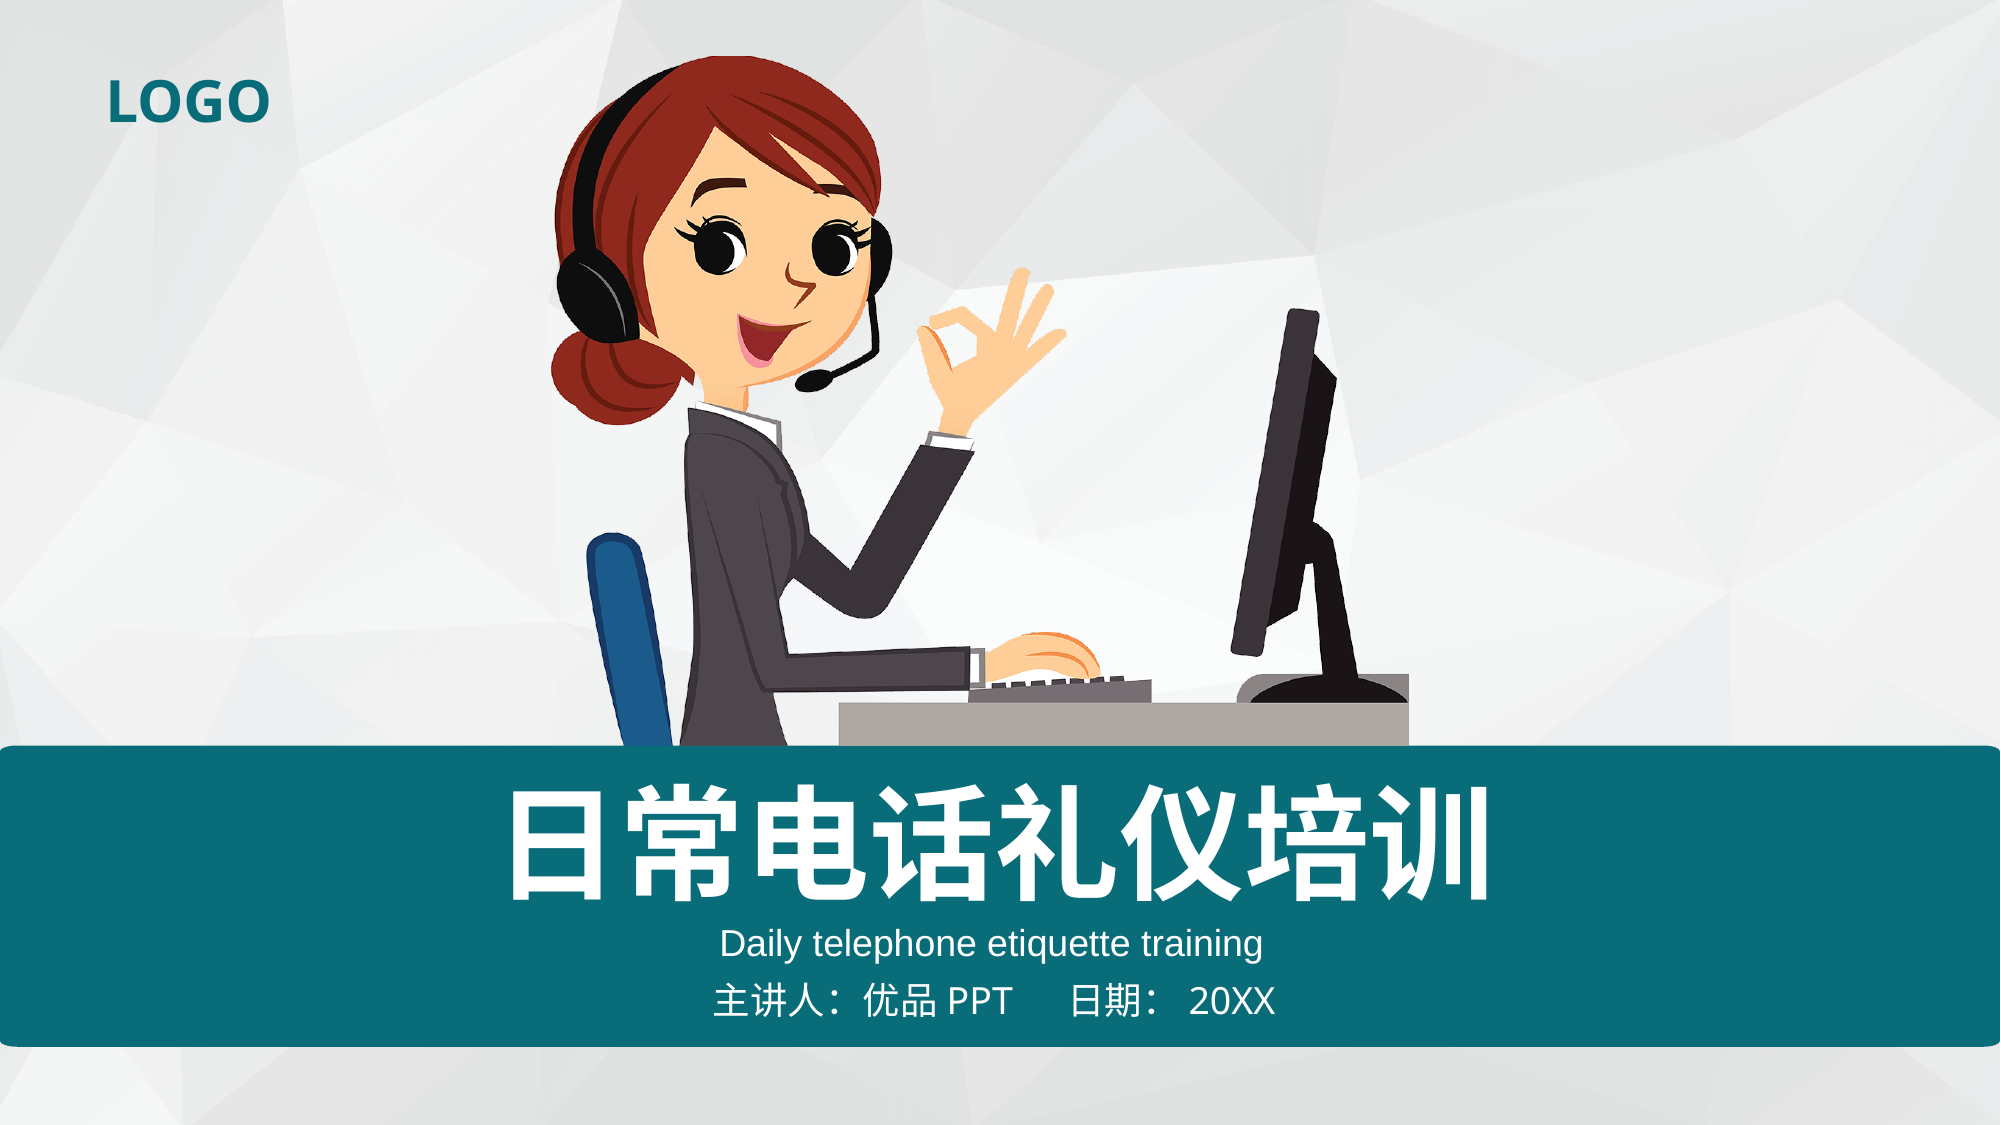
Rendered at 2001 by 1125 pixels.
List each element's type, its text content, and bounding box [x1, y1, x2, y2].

text_box Daily telephone etiquette training [704, 911, 1308, 972]
text_box LOGO [90, 56, 316, 146]
text_box 日期：20XX [1052, 969, 1402, 1035]
text_box 主讲人：优品PPT [697, 969, 1048, 1035]
picture [0, 1043, 2000, 1125]
text_box 日常电话礼仪培训 [267, 733, 1721, 947]
picture [0, 0, 2000, 749]
text_box [0, 745, 2000, 1047]
